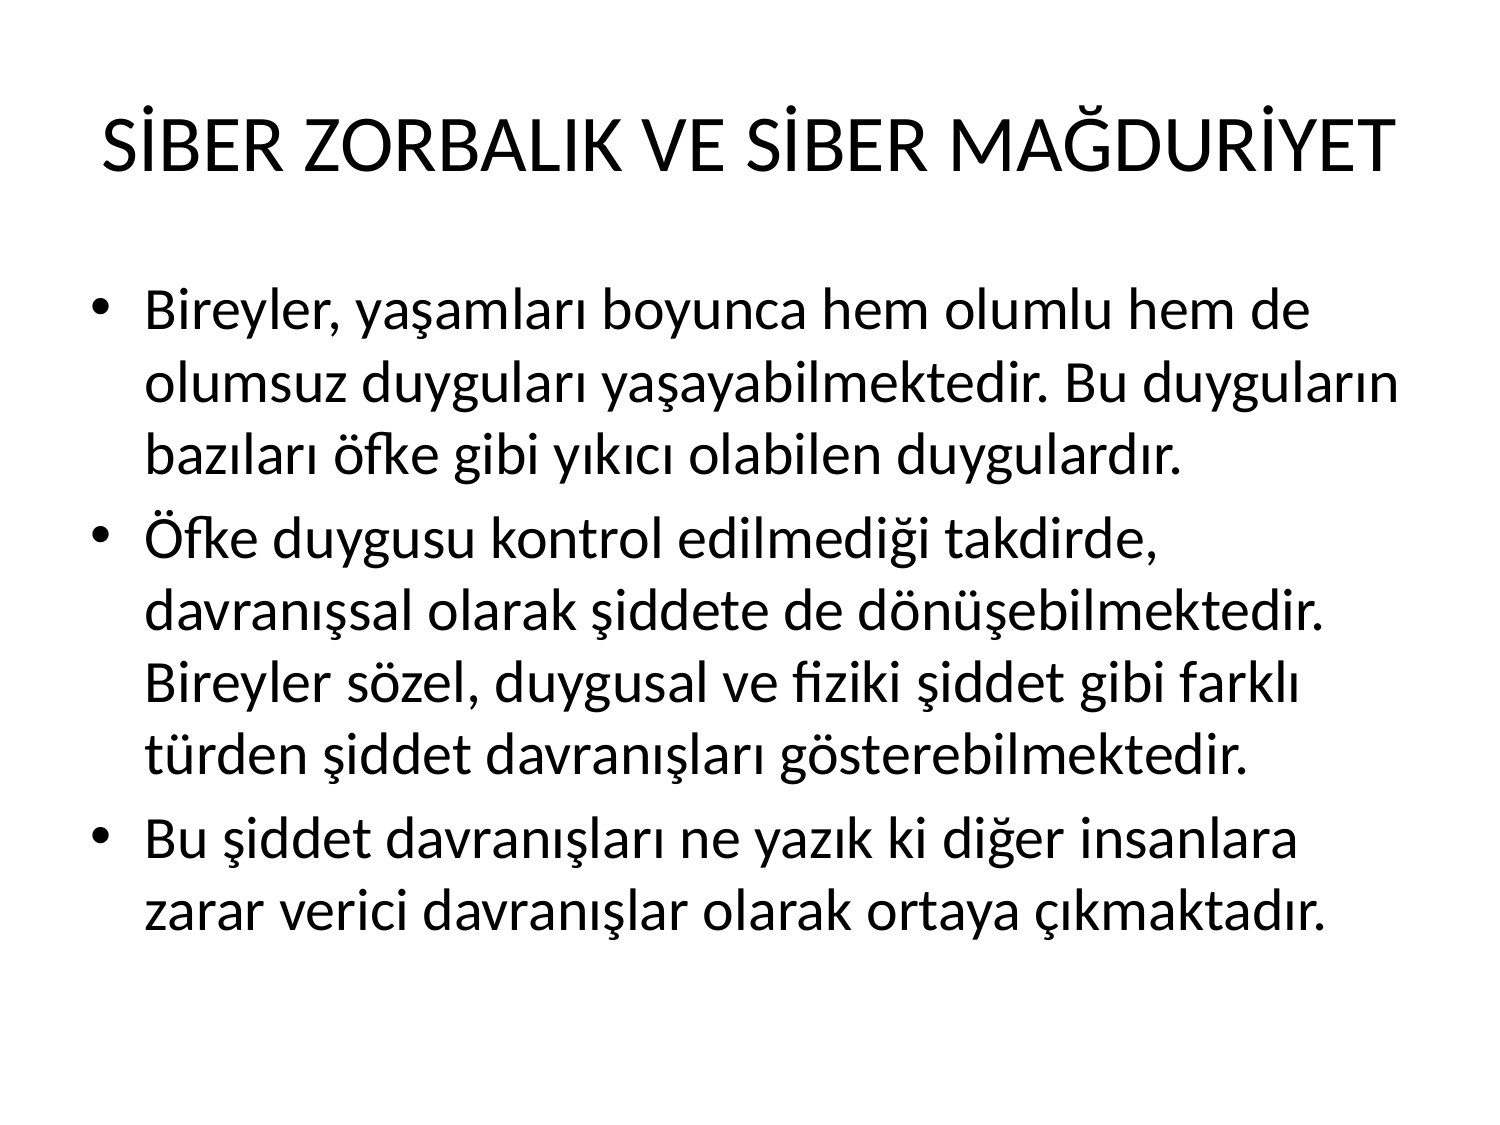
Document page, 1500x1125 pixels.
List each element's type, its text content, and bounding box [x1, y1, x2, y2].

title SİBER ZORBALIK VE SİBER MAĞDURİYET [75, 45, 1425, 233]
list Bireyler, yaşamları boyunca hem olumlu hem de olumsuz duyguları yaşayabilmektedir. Bu duyguların bazıları öfke gibi yıkıcı olabilen duygulardır. Öfke duygusu kontrol edilmediği takdirde, davranışsal olarak şiddete de dönüşebilmektedir. Bireyler sözel, duygusal ve fiziki şiddet gibi farklı türden şiddet davranışları gösterebilmektedir. Bu şiddet davranışları ne yazık ki diğer insanlara zarar verici davranışlar olarak ortaya çıkmaktadır. [75, 262, 1425, 1005]
